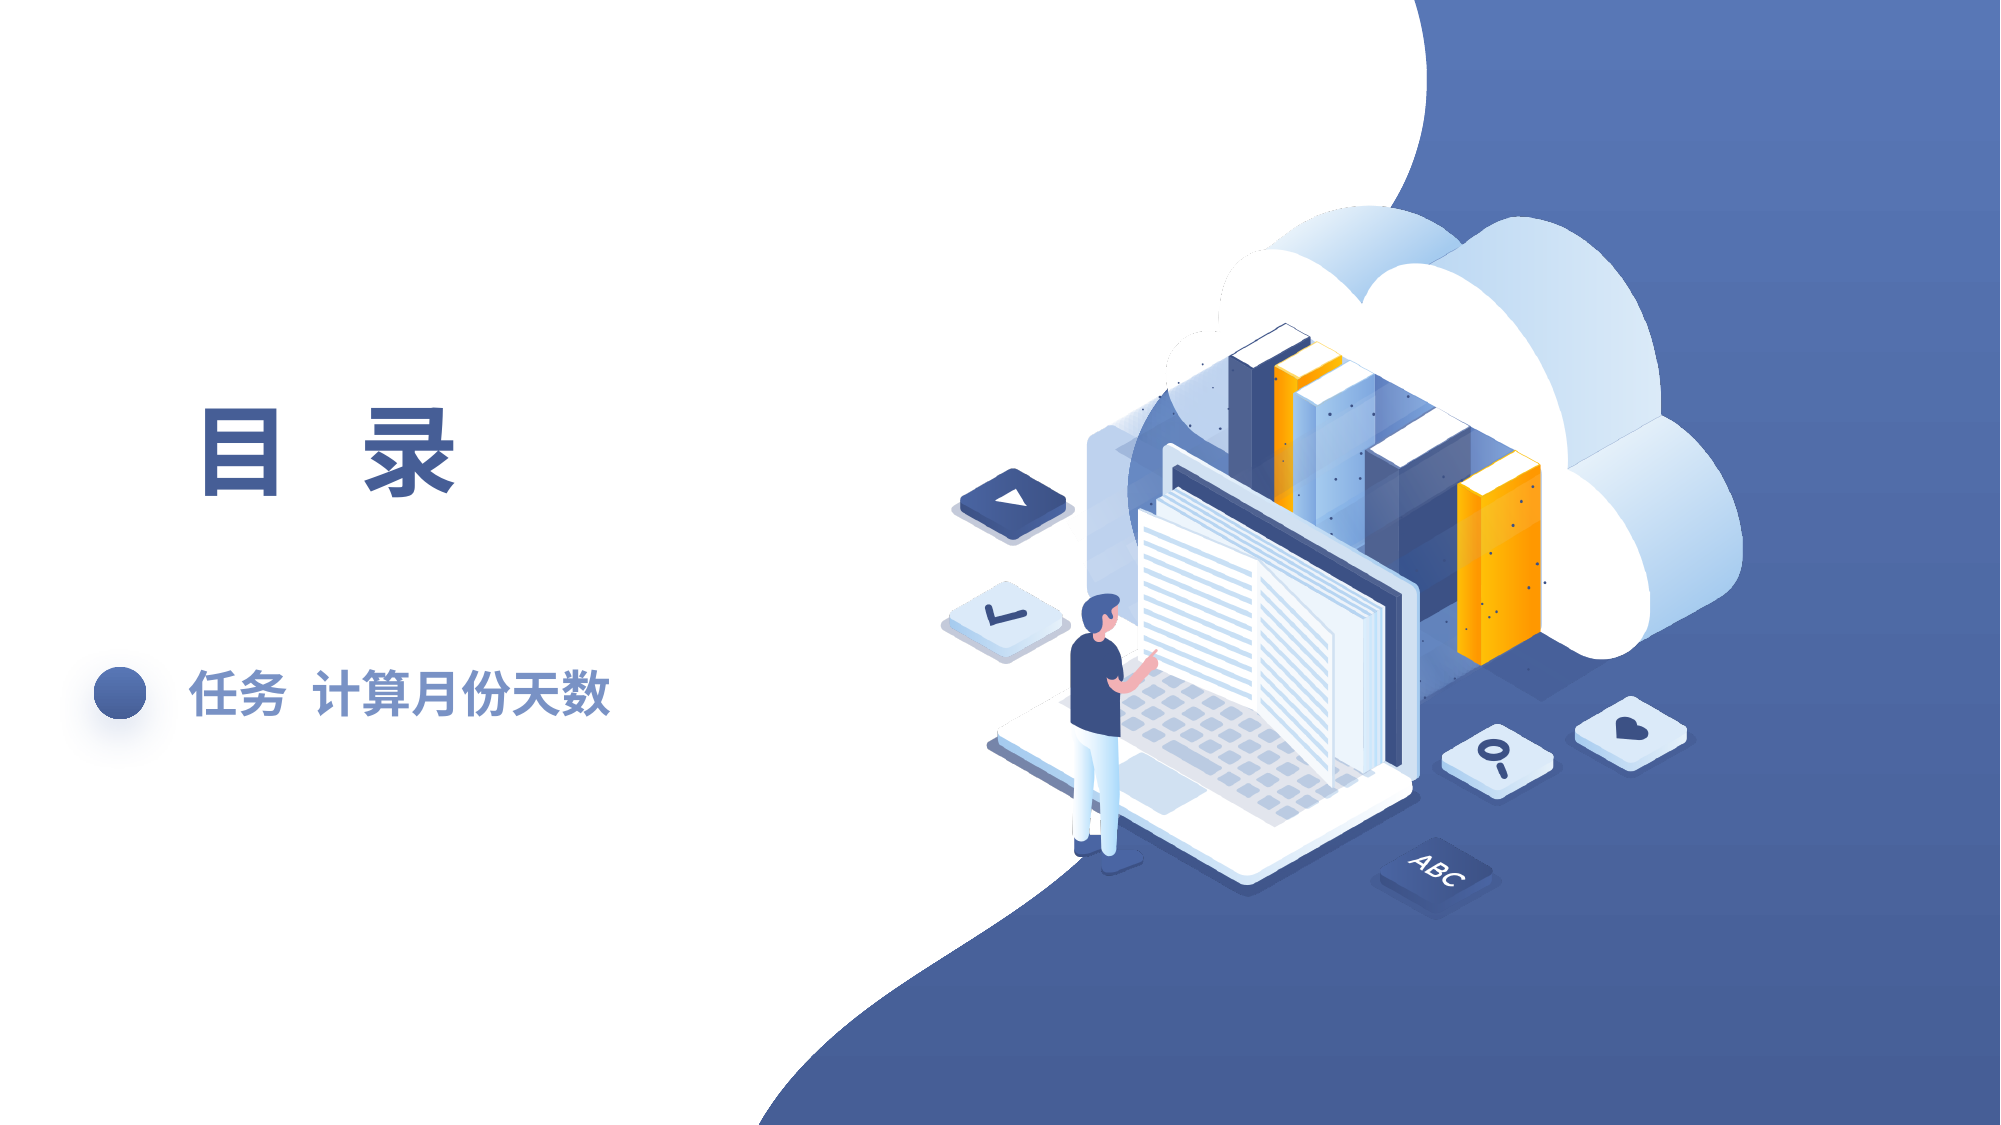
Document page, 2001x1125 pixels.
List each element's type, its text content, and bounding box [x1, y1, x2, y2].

text_box [759, 0, 2000, 1125]
text_box 任务 计算月份天数 [173, 654, 940, 730]
text_box 目 录 [176, 381, 590, 517]
picture [940, 205, 1743, 920]
text_box [92, 665, 148, 720]
